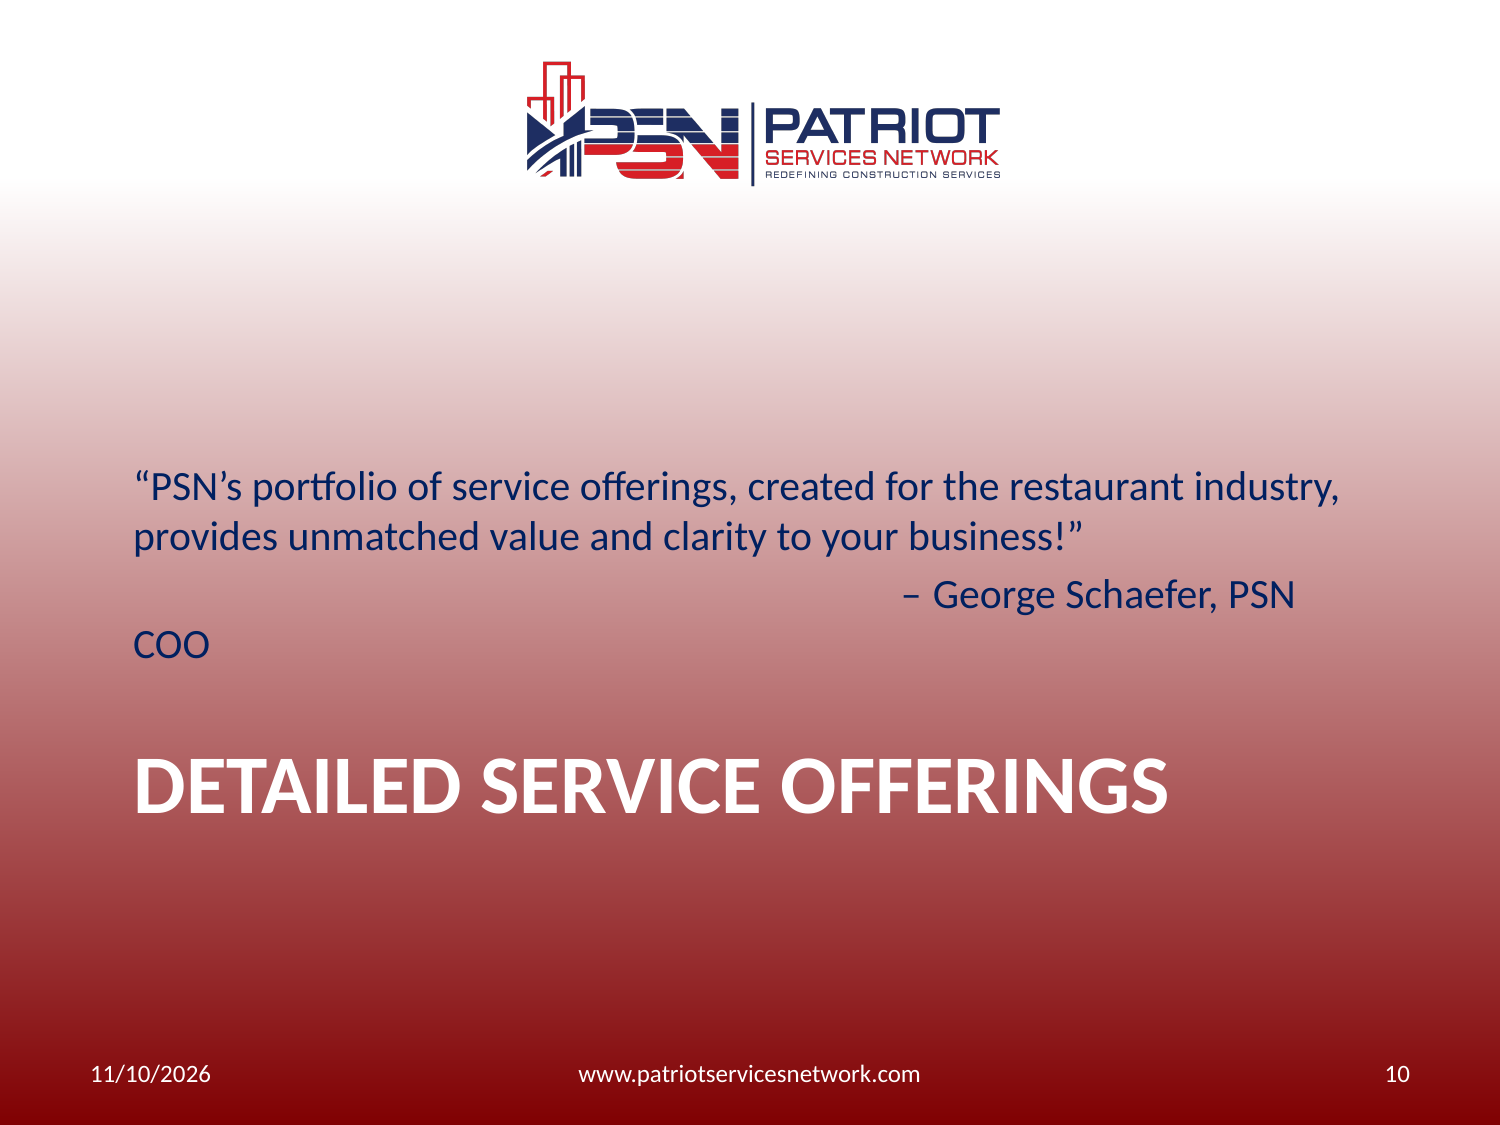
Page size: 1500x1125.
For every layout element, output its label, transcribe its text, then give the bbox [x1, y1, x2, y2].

list “PSN’s portfolio of service offerings, created for the restaurant industry, provides unmatched value and clarity to your business!” – George Schaefer, PSN COO [118, 428, 1394, 675]
slide_number 10 [1074, 1042, 1425, 1103]
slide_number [75, 1042, 425, 1103]
title Detailed Service offerings [118, 722, 1394, 947]
footer www.patriotservicesnetwork.com [512, 1042, 988, 1103]
picture [438, 0, 1062, 245]
